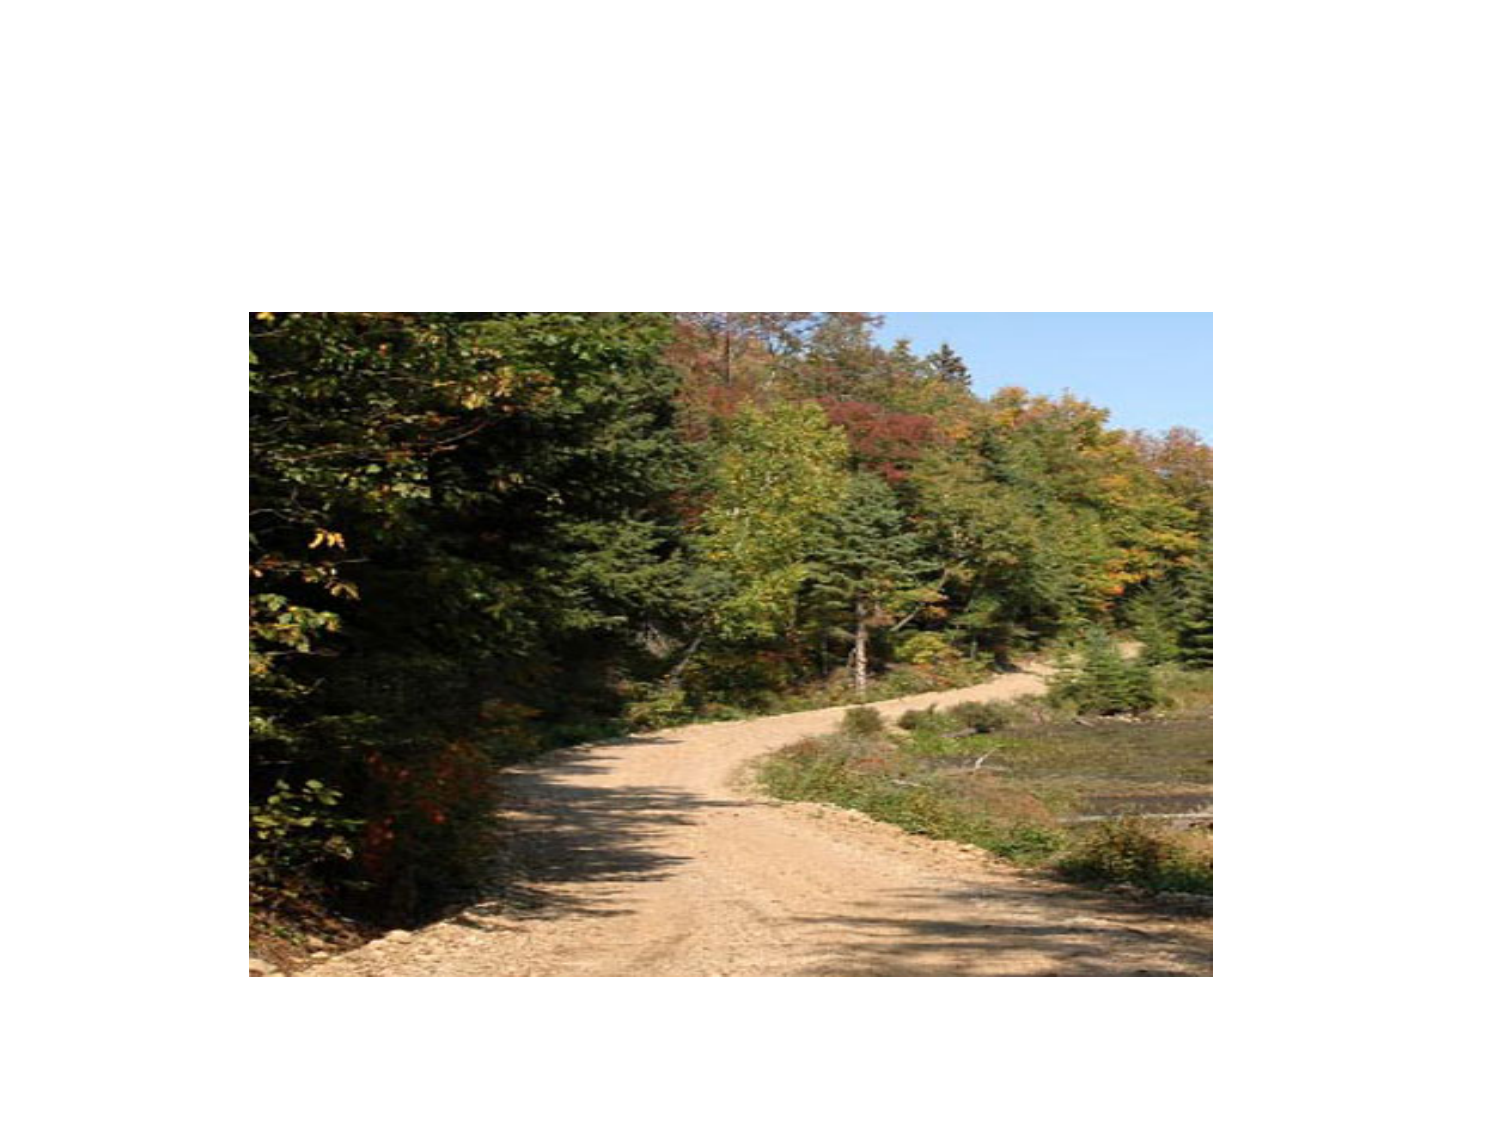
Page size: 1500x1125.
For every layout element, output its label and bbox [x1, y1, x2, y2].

picture [249, 312, 1213, 977]
